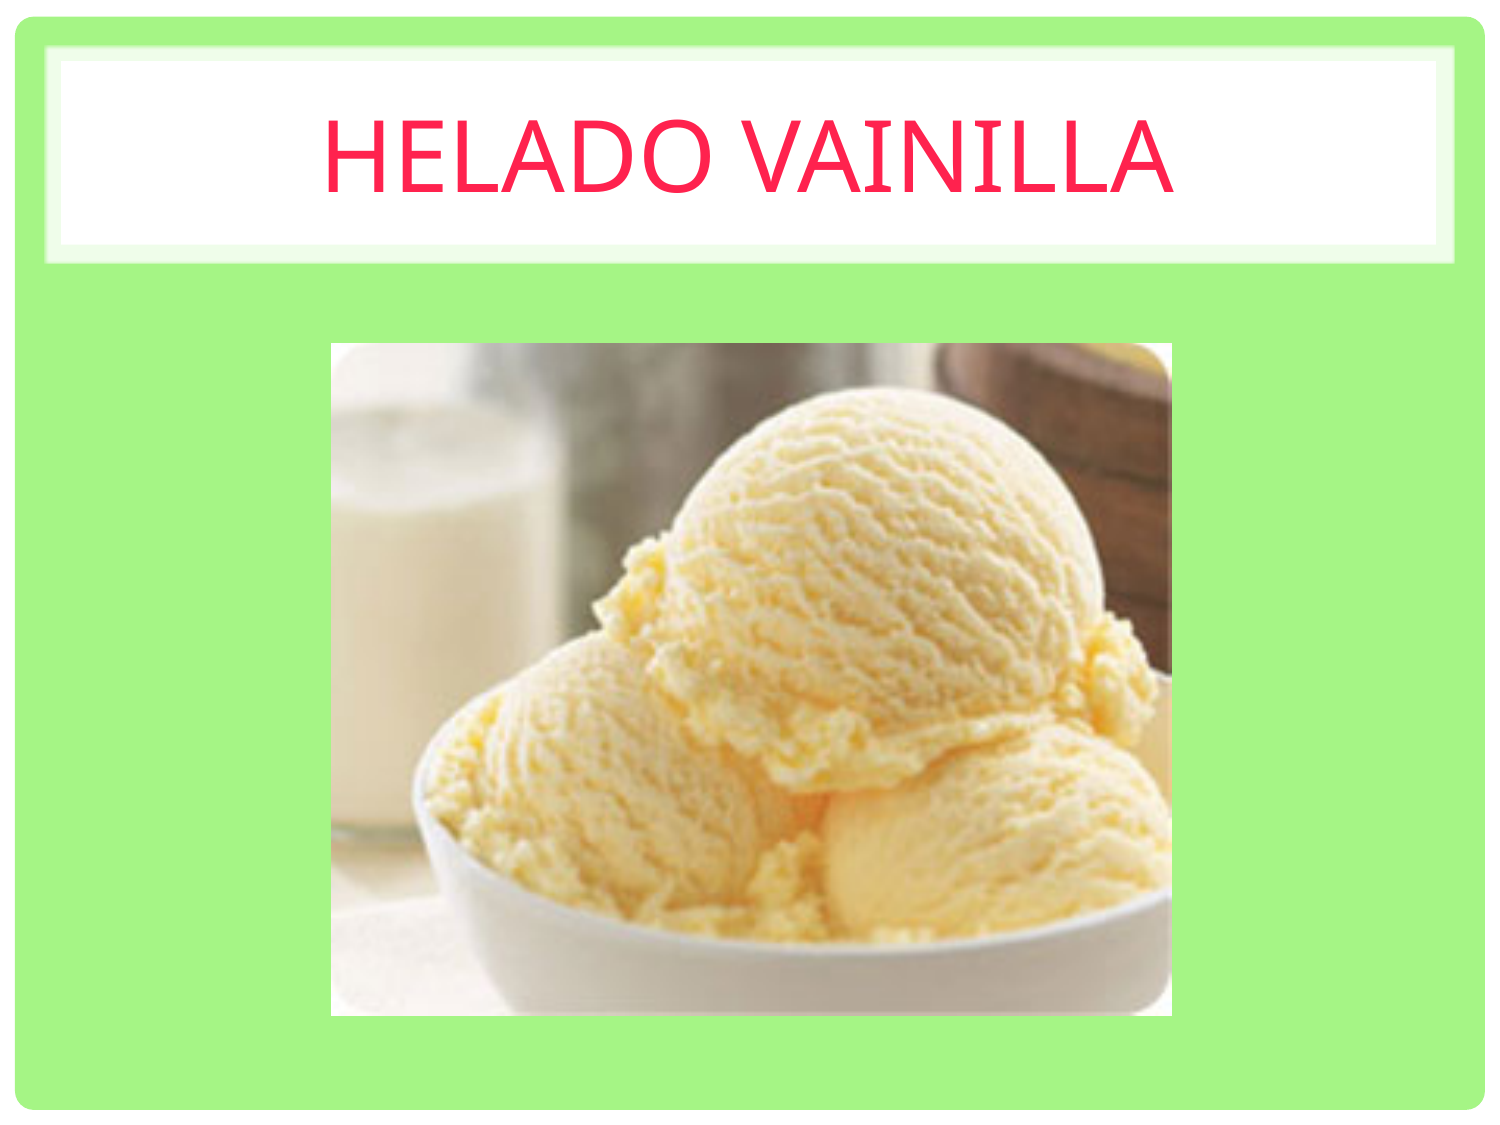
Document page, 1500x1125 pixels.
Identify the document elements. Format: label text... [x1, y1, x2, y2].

picture [331, 343, 1172, 1016]
title HELADO VAINILLA [69, 66, 1425, 238]
